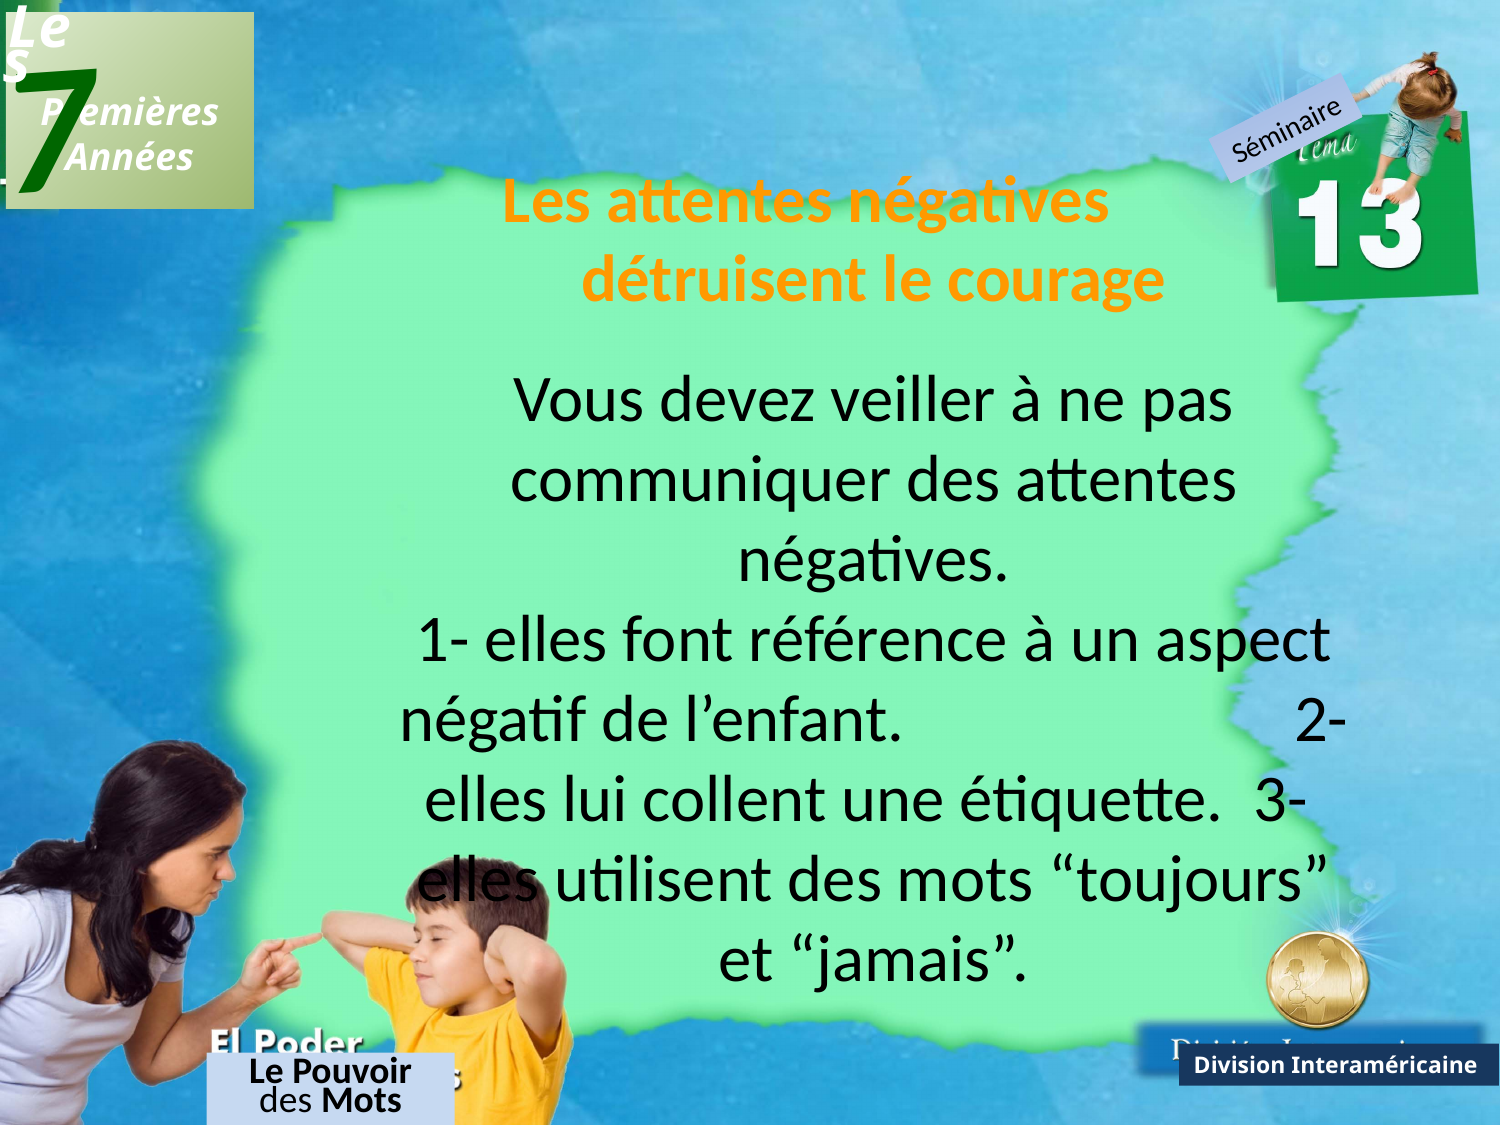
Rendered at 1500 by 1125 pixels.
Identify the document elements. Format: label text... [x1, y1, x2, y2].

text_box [0, 0, 255, 239]
text_box Le Pouvoir des Mots [206, 1052, 455, 1125]
text_box Division Interaméricaine [1179, 1043, 1499, 1086]
picture [0, 0, 1500, 1125]
text_box Les attentes négatives détruisent le courage Vous devez veiller à ne pas communiquer des attentes négatives. 1- elles font référence à un aspect négatif de l’enfant. 2- elles lui collent une étiquette. 3- elles utilisent des mots “toujours” et “jamais”. [383, 147, 1365, 1003]
text_box Séminaire [1208, 72, 1363, 184]
